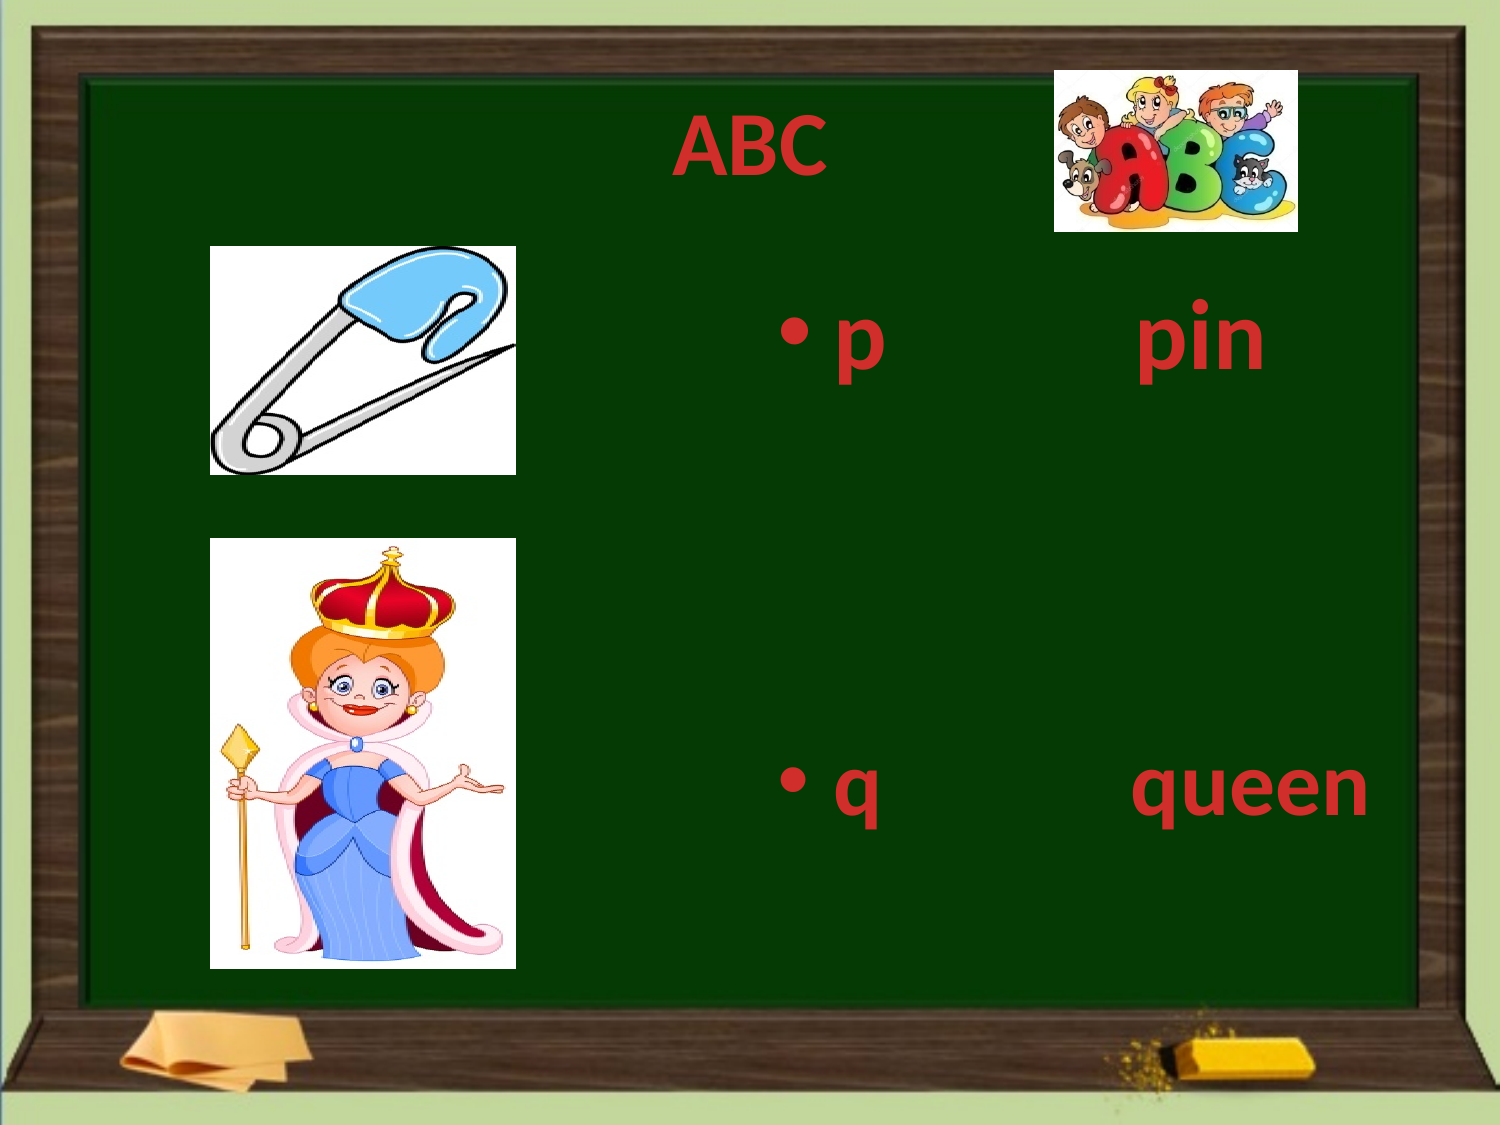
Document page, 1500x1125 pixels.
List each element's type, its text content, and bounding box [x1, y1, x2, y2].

title ABC [75, 45, 1425, 233]
picture [0, 0, 1500, 1125]
list p pin q queen [762, 262, 1425, 1005]
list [210, 245, 516, 475]
